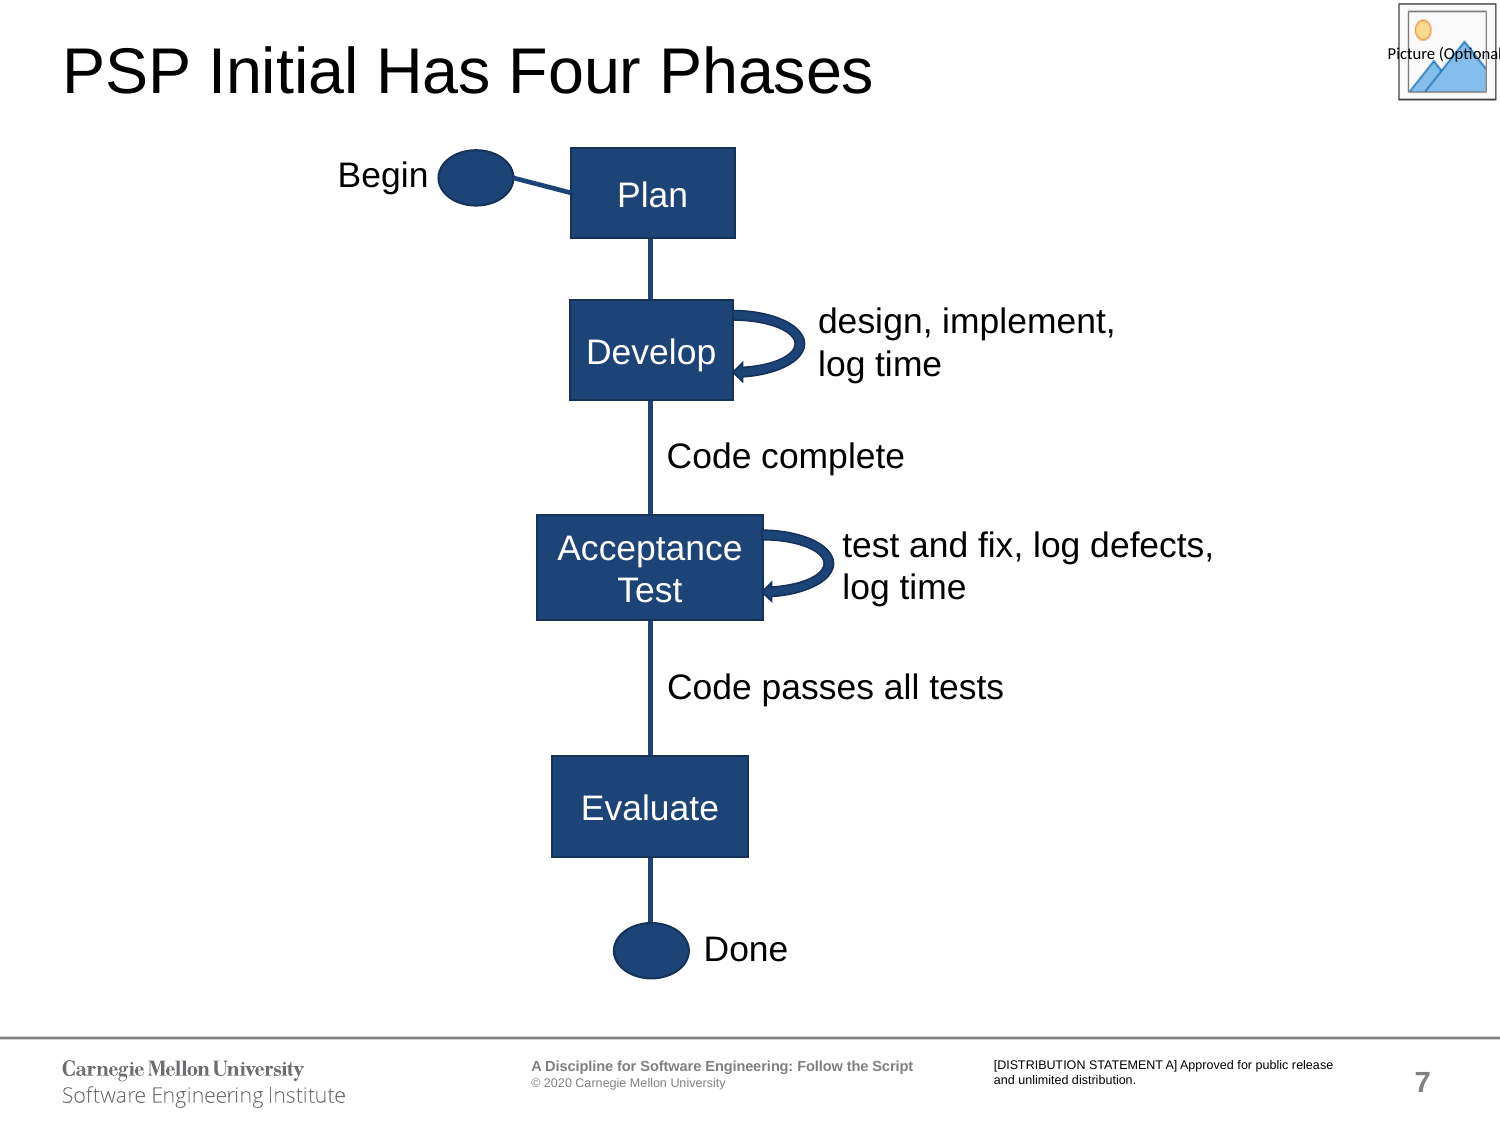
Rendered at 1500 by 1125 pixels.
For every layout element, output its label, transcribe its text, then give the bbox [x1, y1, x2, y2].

text_box Develop [569, 299, 650, 401]
text_box Plan [570, 147, 736, 239]
text_box design, implement, log time [803, 298, 1126, 384]
text_box Develop [651, 299, 734, 401]
text_box [1112, 422, 1269, 860]
text_box Acceptance Test [651, 514, 764, 621]
text_box [444, 149, 515, 207]
text_box [612, 921, 690, 980]
text_box Code complete [666, 433, 906, 476]
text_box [513, 177, 571, 193]
title PSP Initial Has Four Phases [62, 37, 1338, 182]
text_box Evaluate [651, 755, 749, 858]
text_box [760, 529, 827, 604]
text_box Code passes all tests [667, 664, 1005, 708]
text_box Evaluate [551, 755, 650, 858]
text_box [731, 309, 803, 385]
text_box Done [703, 925, 789, 969]
text_box test and fix, log defects, log time [827, 521, 1234, 608]
text_box Acceptance Test [536, 514, 650, 621]
picture [1394, 0, 1500, 105]
text_box Begin [322, 144, 444, 203]
